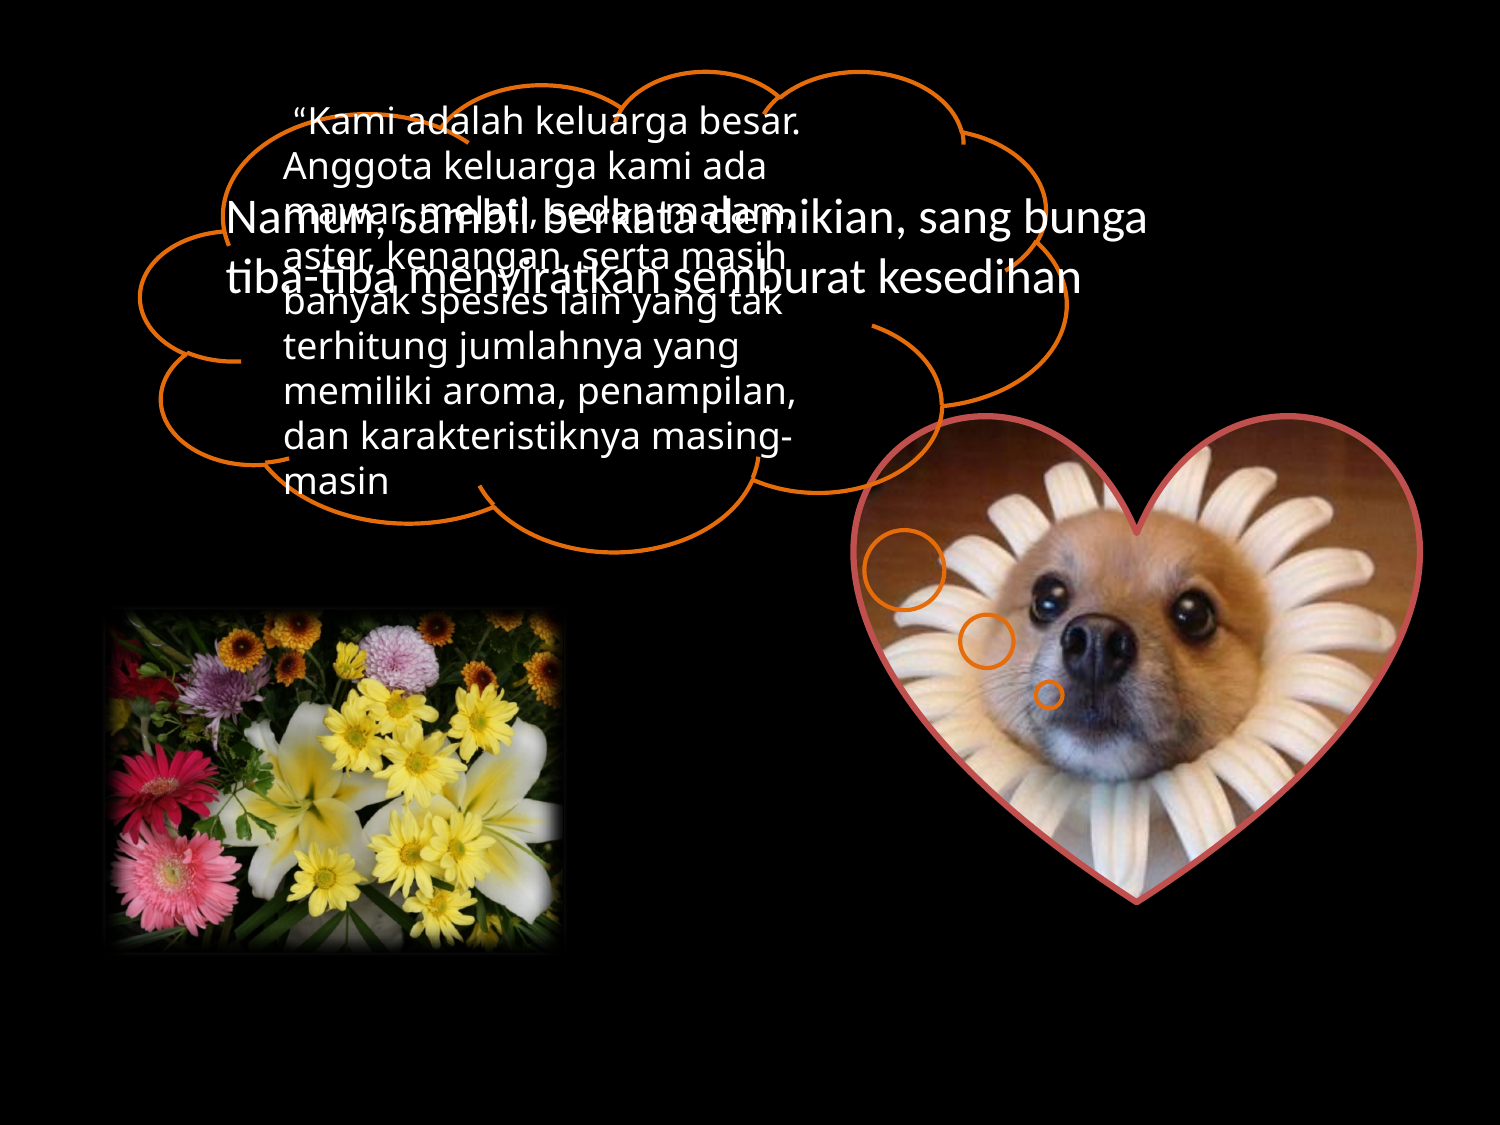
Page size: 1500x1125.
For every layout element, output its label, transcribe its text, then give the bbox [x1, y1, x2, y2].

picture [105, 609, 563, 953]
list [855, 409, 1419, 903]
text_box “Kami adalah keluarga besar. Anggota keluarga kami ada mawar, melati, sedap malam, aster, kenangan, serta masih banyak spesies lain yang tak terhitung jumlahnya yang memiliki aroma, penampilan, dan karakteristiknya masing-masin [137, 231, 1069, 555]
text_box “Kami adalah keluarga besar. Anggota keluarga kami ada mawar, melati, sedap malam, aster, kenangan, serta masih banyak spesies lain yang tak terhitung jumlahnya yang memiliki aroma, penampilan, dan karakteristiknya masing-masin [232, 69, 1038, 175]
text_box Namun, sambil berkata demikian, sang bunga tiba-tiba menyiratkan semburat kesedihan [210, 175, 1278, 311]
